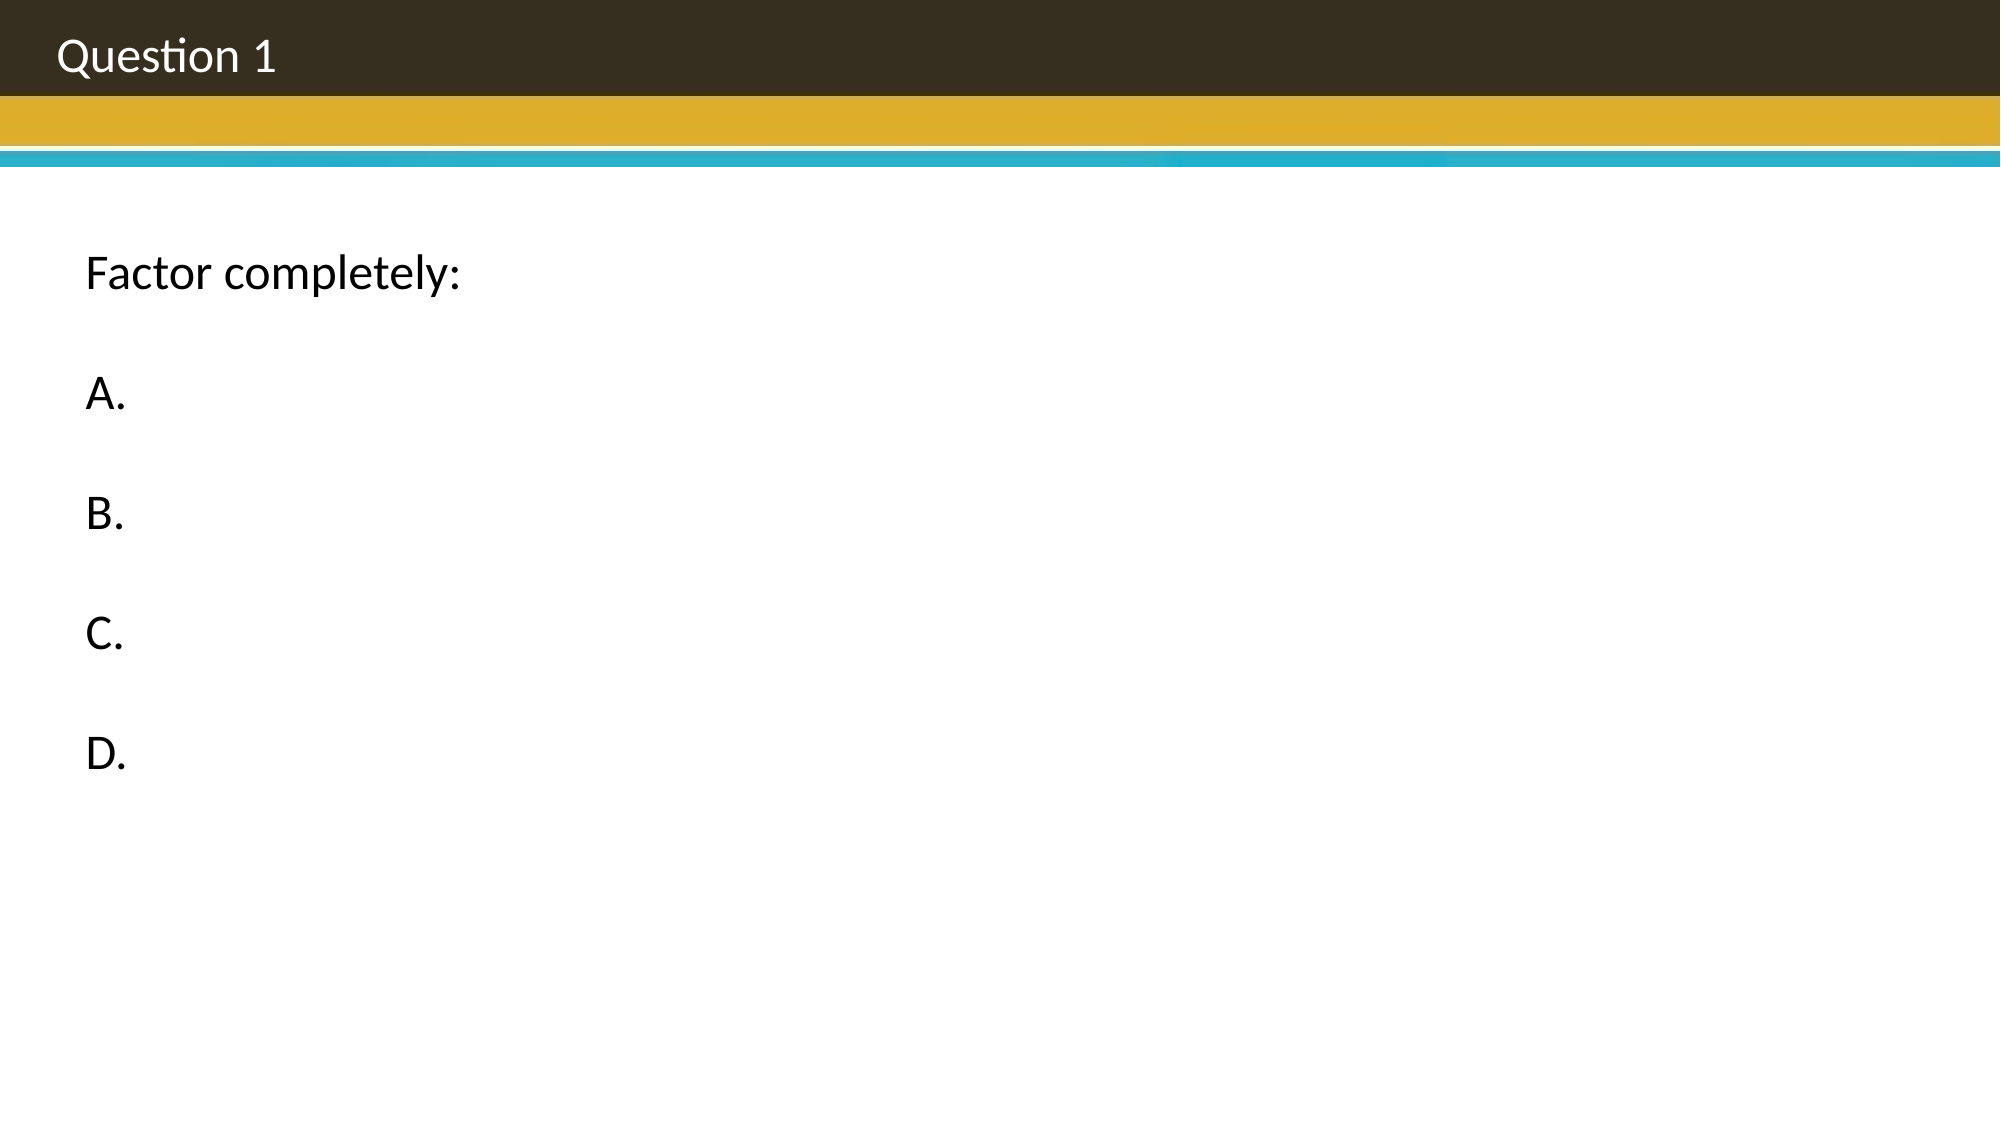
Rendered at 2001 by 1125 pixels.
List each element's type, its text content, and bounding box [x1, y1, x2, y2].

text_box Question 1 [41, 14, 293, 90]
picture [0, 0, 2000, 167]
